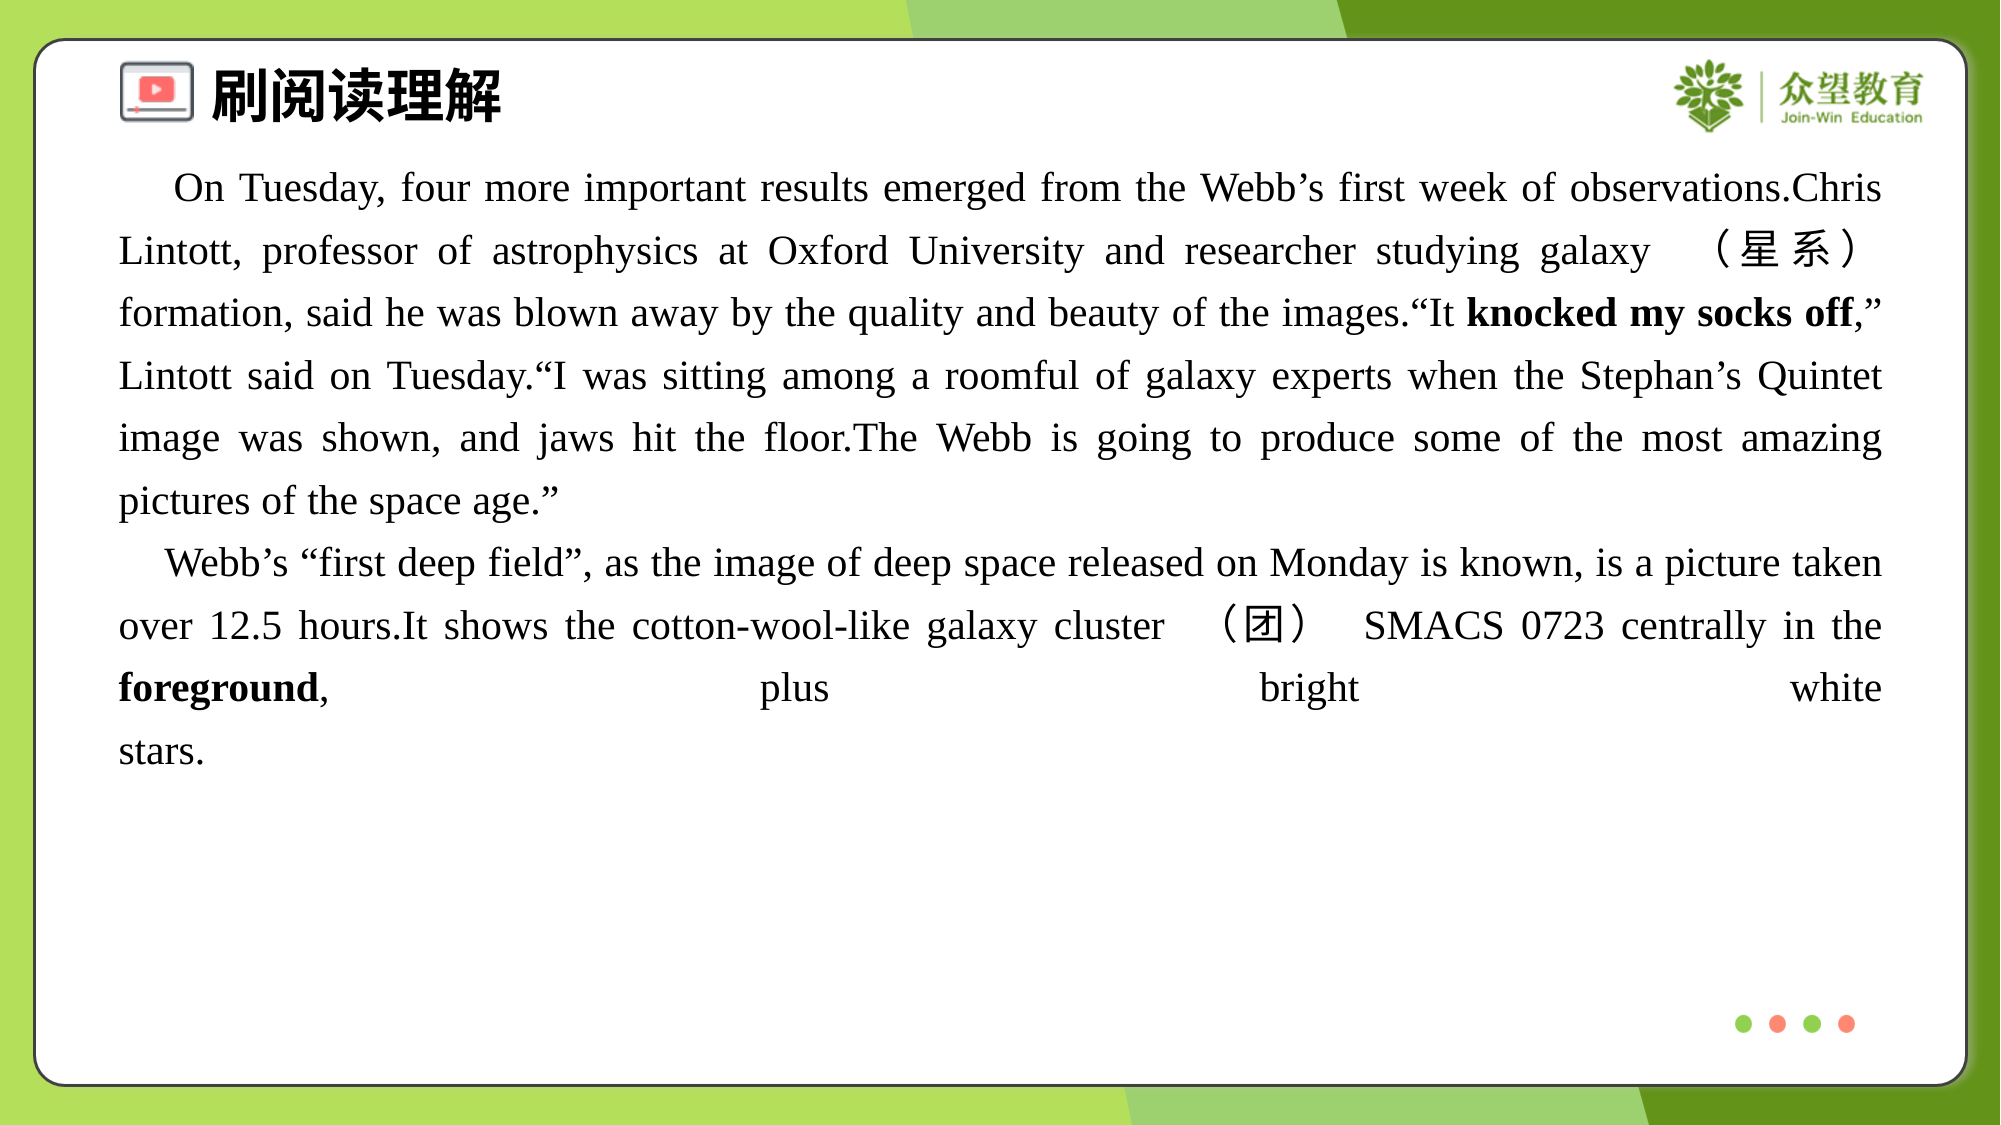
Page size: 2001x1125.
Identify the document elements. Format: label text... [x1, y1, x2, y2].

text_box On Tuesday, four more important results emerged from the Webb’s first week of observations.Chris Lintott, professor of astrophysics at Oxford University and researcher studying galaxy （星系） formation, said he was blown away by the quality and beauty of the images.“It knocked my socks off,” Lintott said on Tuesday.“I was sitting among a roomful of galaxy experts when the Stephan’s Quintet image was shown, and jaws hit the floor.The Webb is going to produce some of the most amazing pictures of the space age.” Webb’s “first deep field”, as the image of deep space released on Monday is known, is a picture taken over 12.5 hours.It shows the cotton-wool-like galaxy cluster （团） SMACS 0723 centrally in the foreground, plus bright white stars.#4 [118, 147, 1883, 704]
picture [0, 0, 2000, 1125]
